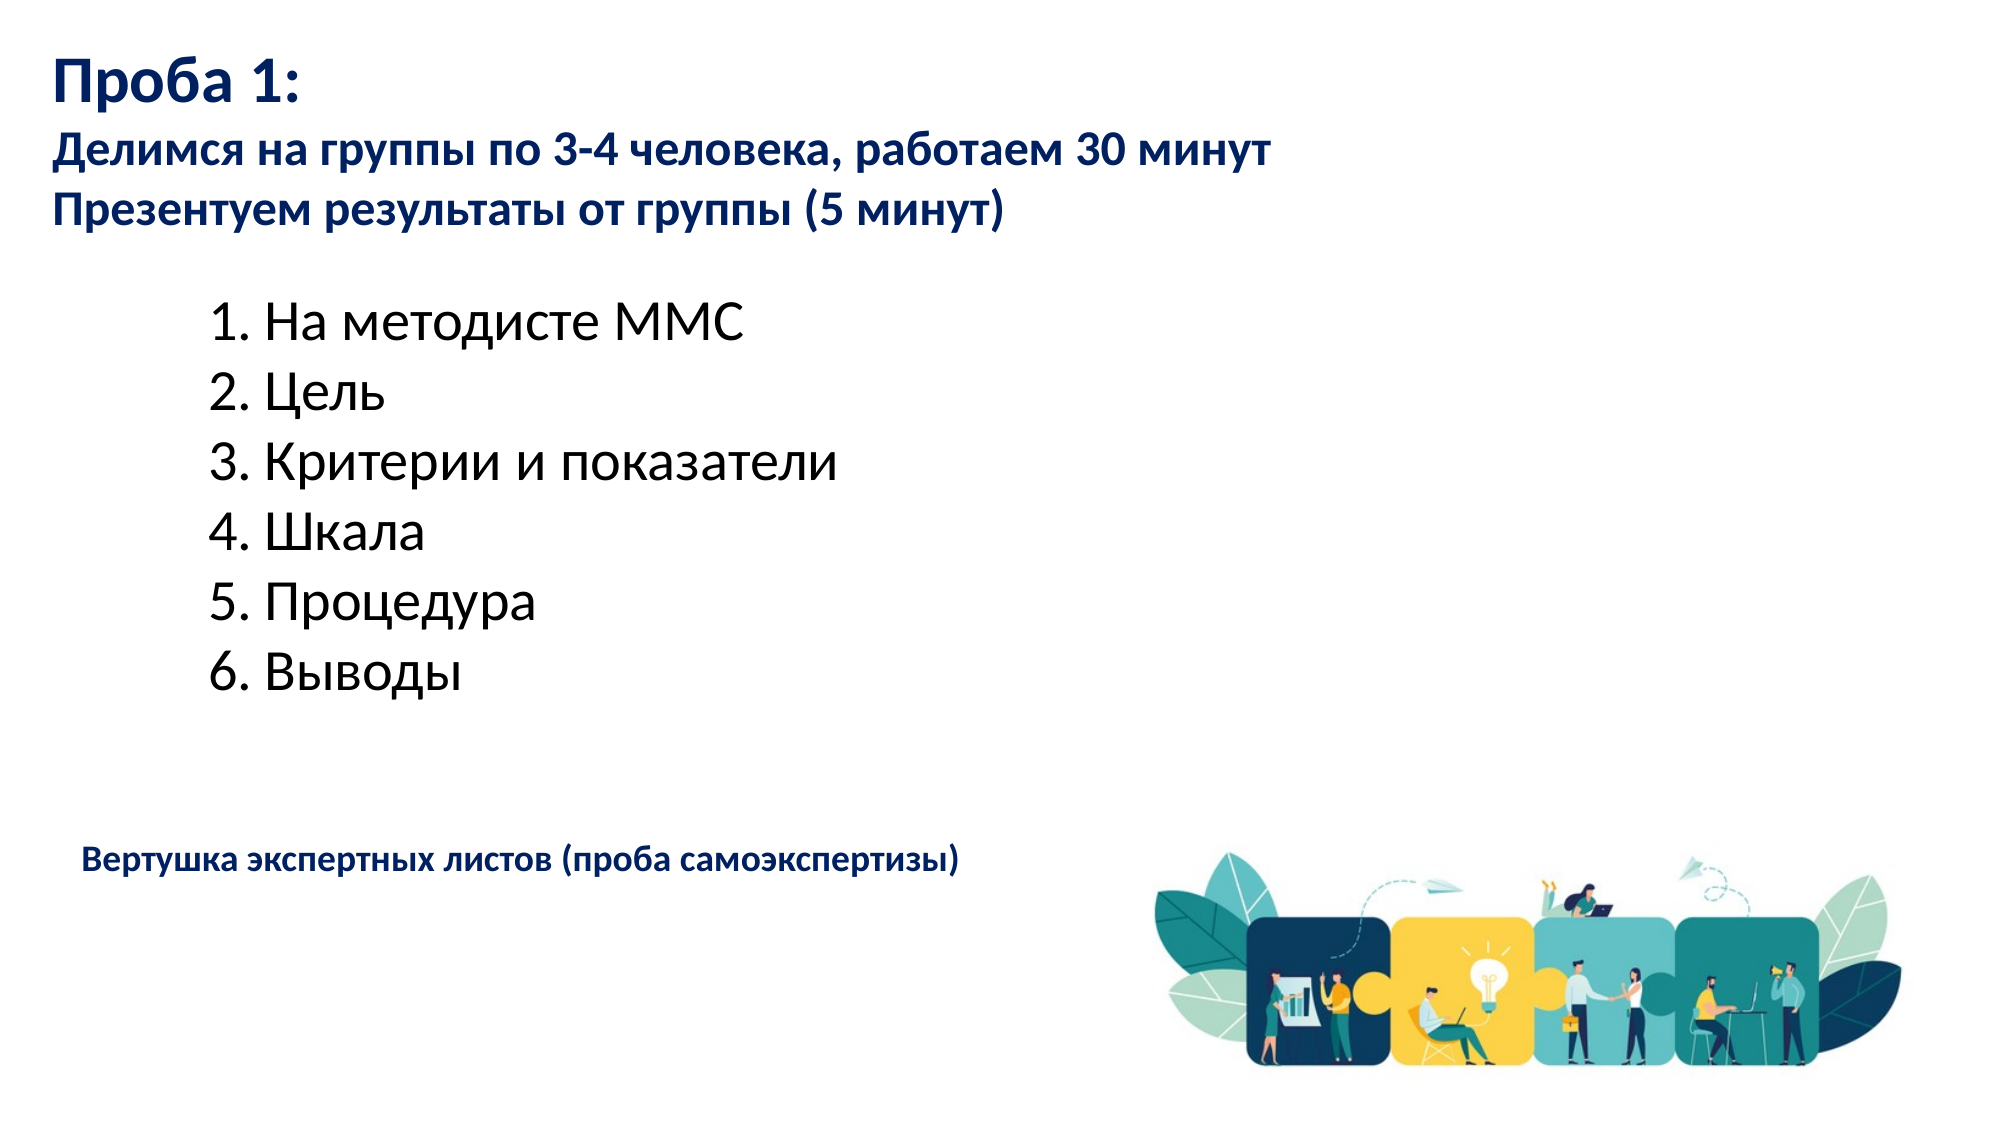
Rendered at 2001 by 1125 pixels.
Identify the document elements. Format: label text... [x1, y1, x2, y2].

text_box Вертушка экспертных листов (проба самоэкспертизы) [66, 826, 1067, 887]
text_box Проба 1: Делимся на группы по 3-4 человека, работаем 30 минут Презентуем результаты от группы (5 минут) [37, 27, 1757, 243]
text_box На методисте ММС Цель Критерии и показатели Шкала Процедура Выводы [193, 275, 940, 780]
picture [1133, 805, 1945, 1093]
